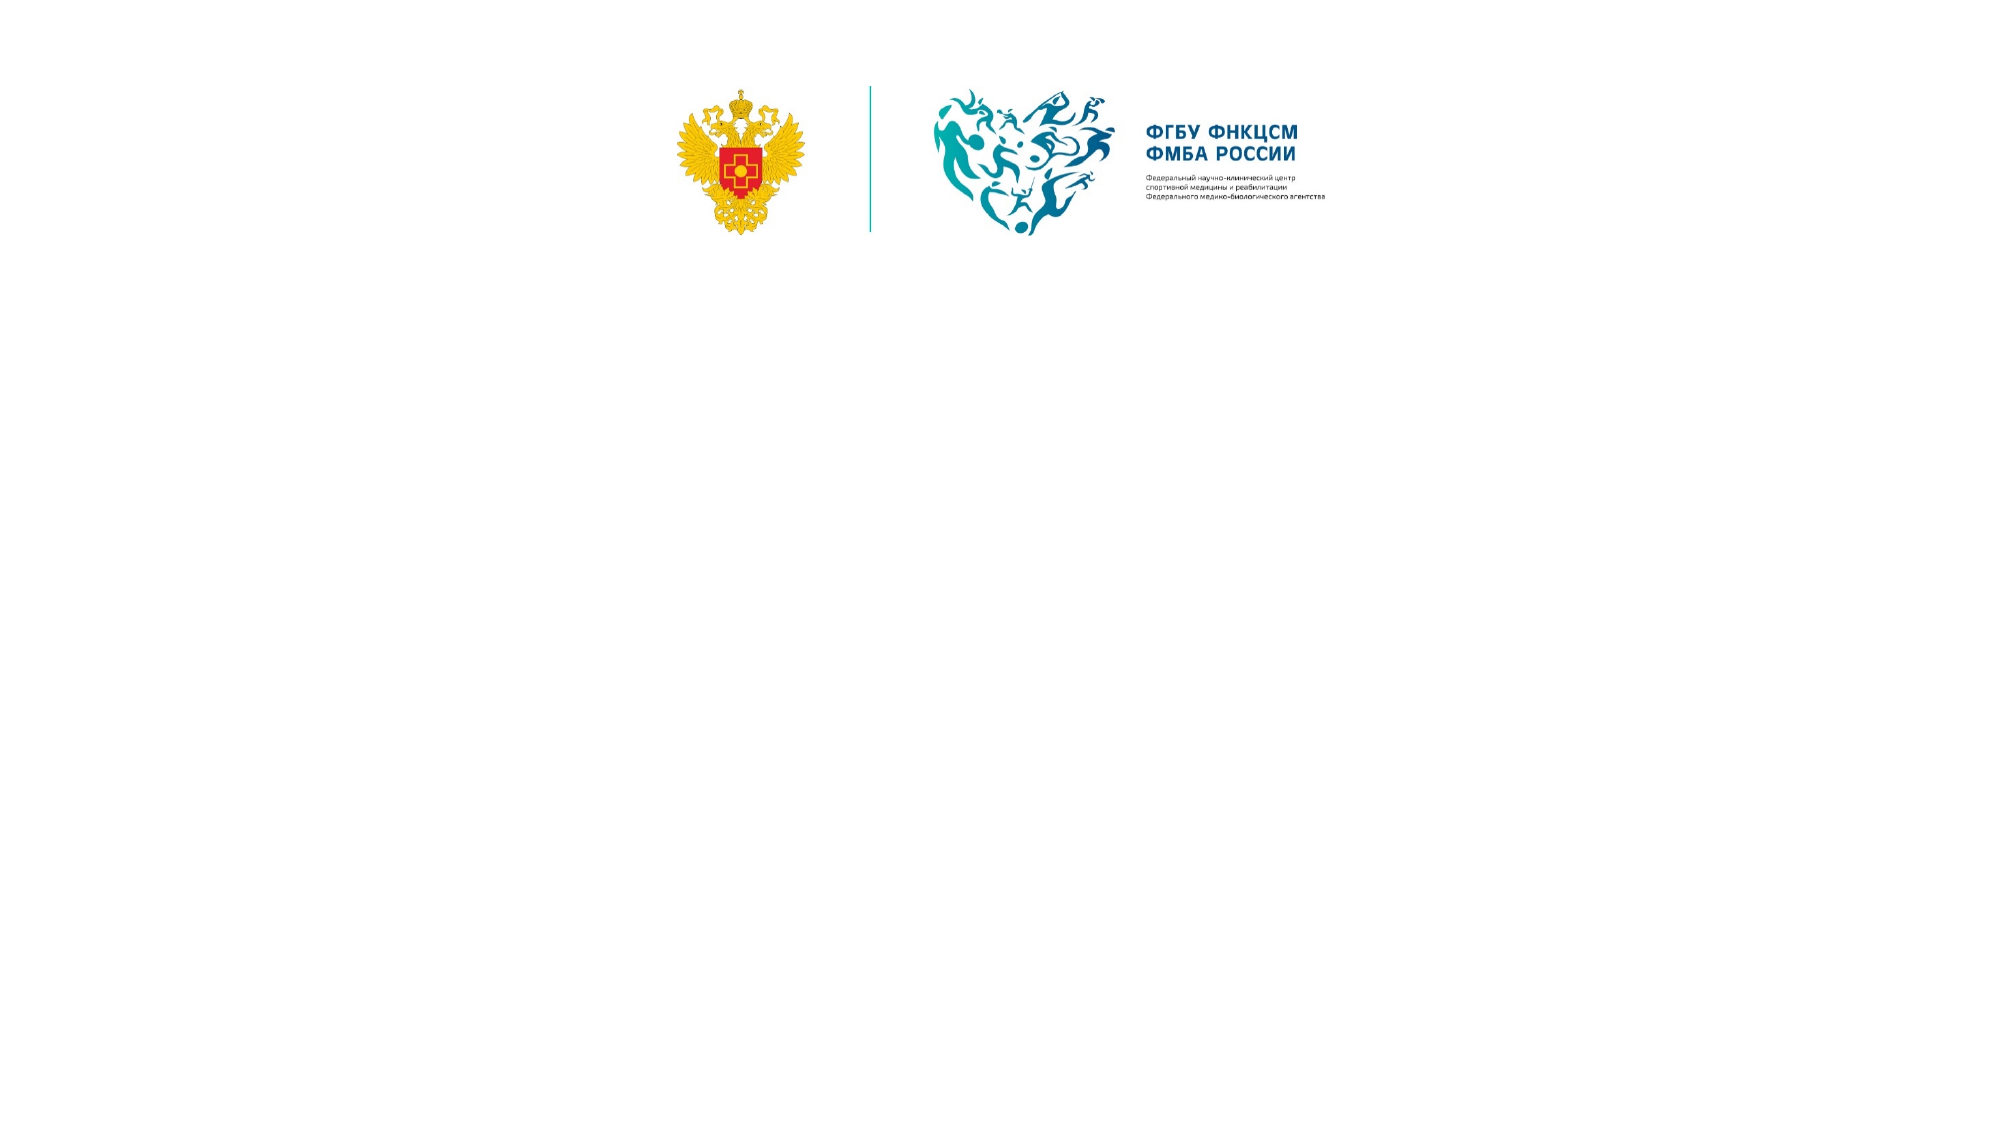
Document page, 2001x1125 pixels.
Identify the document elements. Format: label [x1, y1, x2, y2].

picture [677, 86, 1325, 236]
